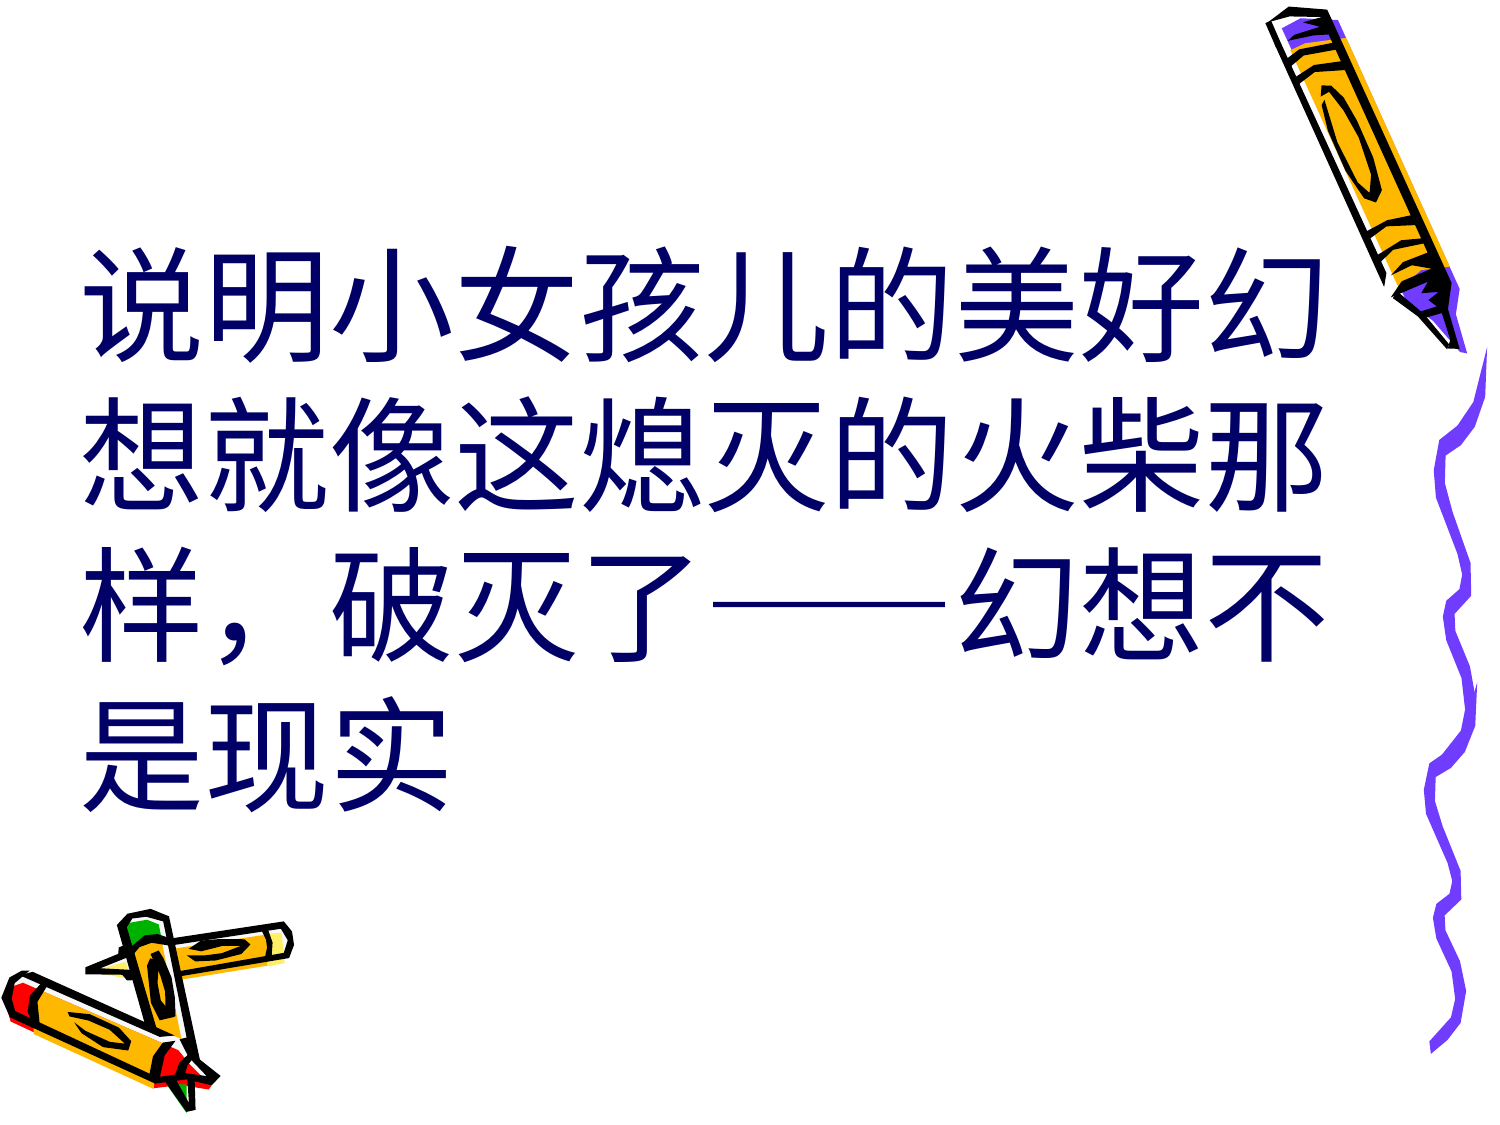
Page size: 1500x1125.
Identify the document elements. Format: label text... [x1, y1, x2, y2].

text_box 说明小女孩儿的美好幻想就像这熄灭的火柴那样，破灭了——幻想不是现实 [64, 219, 1405, 835]
